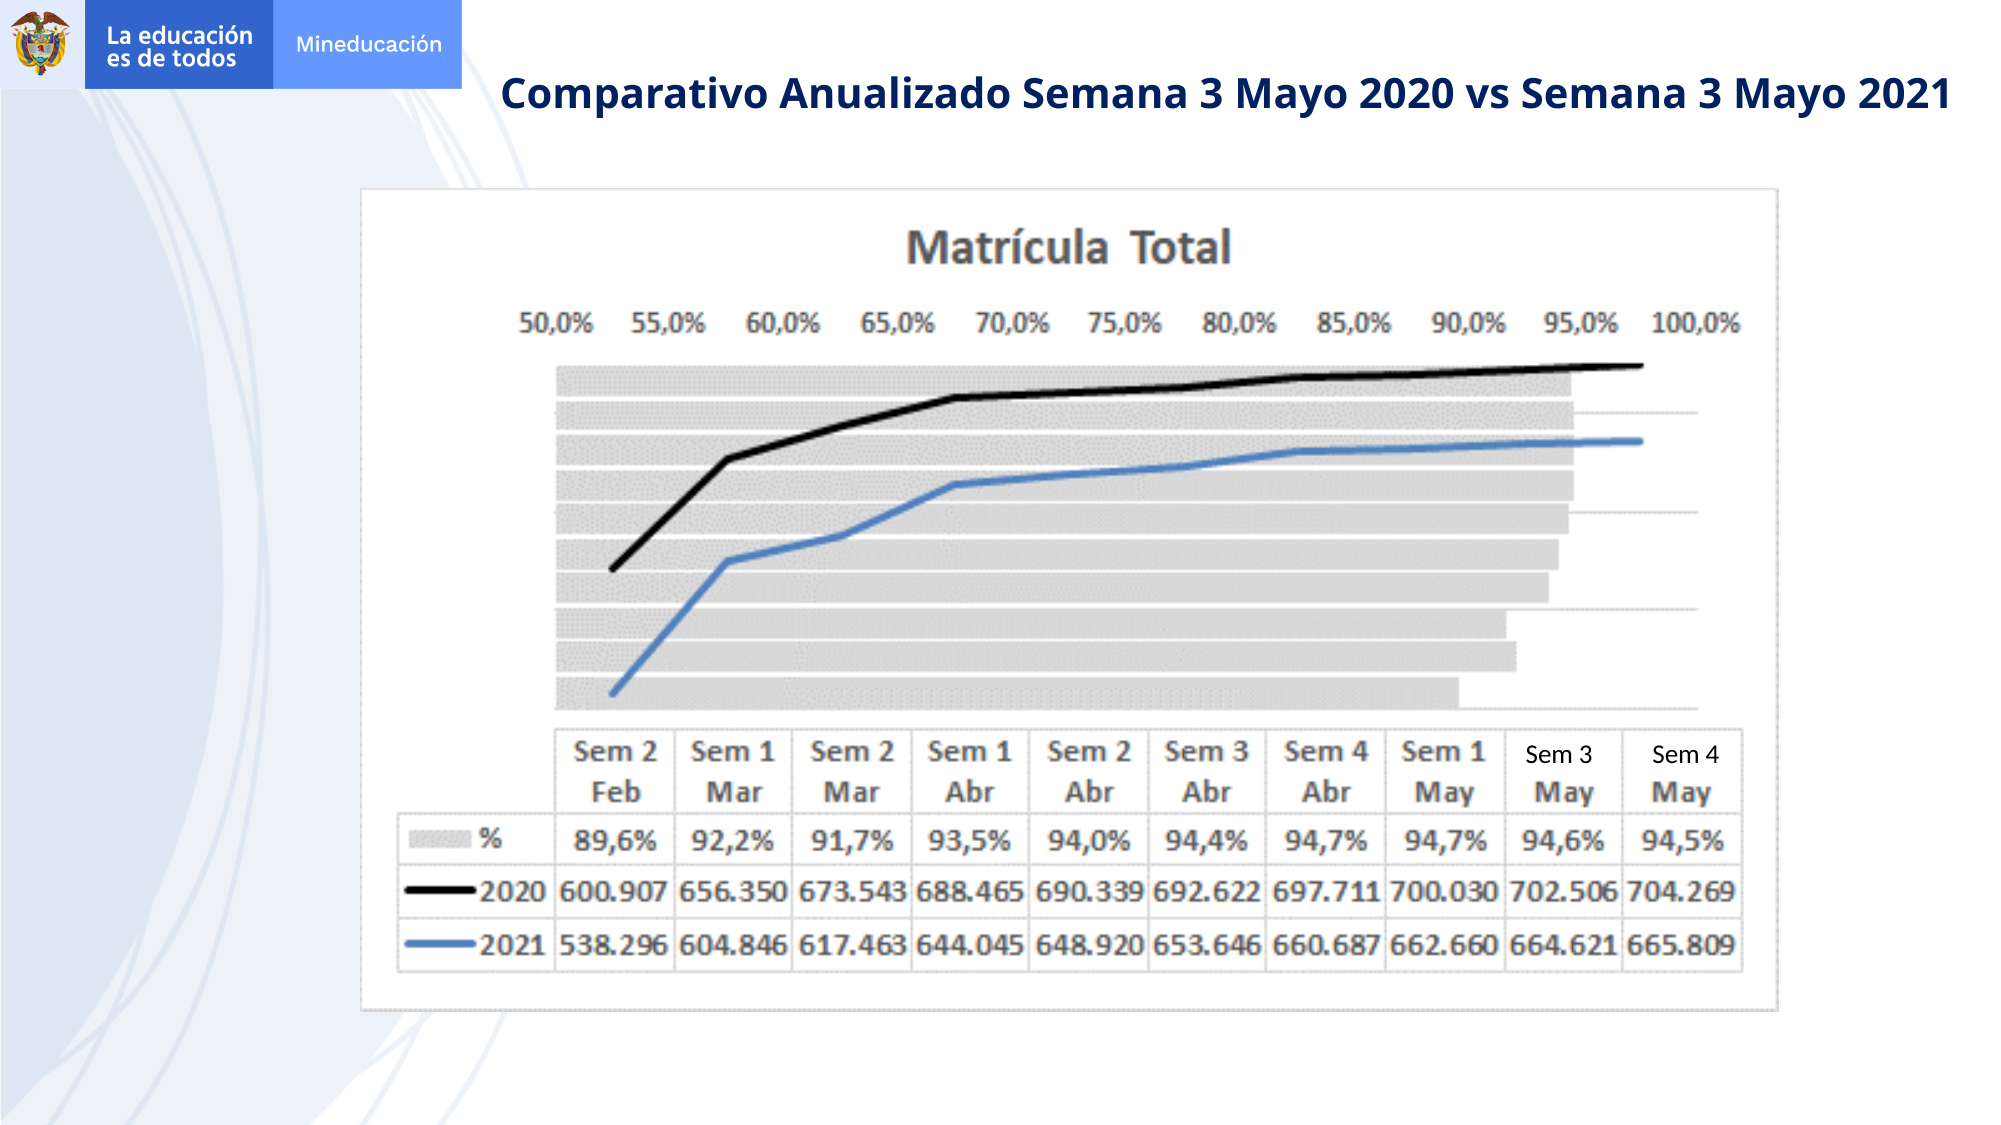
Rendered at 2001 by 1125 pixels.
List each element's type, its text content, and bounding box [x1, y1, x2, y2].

text_box Comparativo Anualizado Semana 3 Mayo 2020 vs Semana 3 Mayo 2021 [485, 56, 2000, 125]
picture [0, 0, 1779, 1125]
